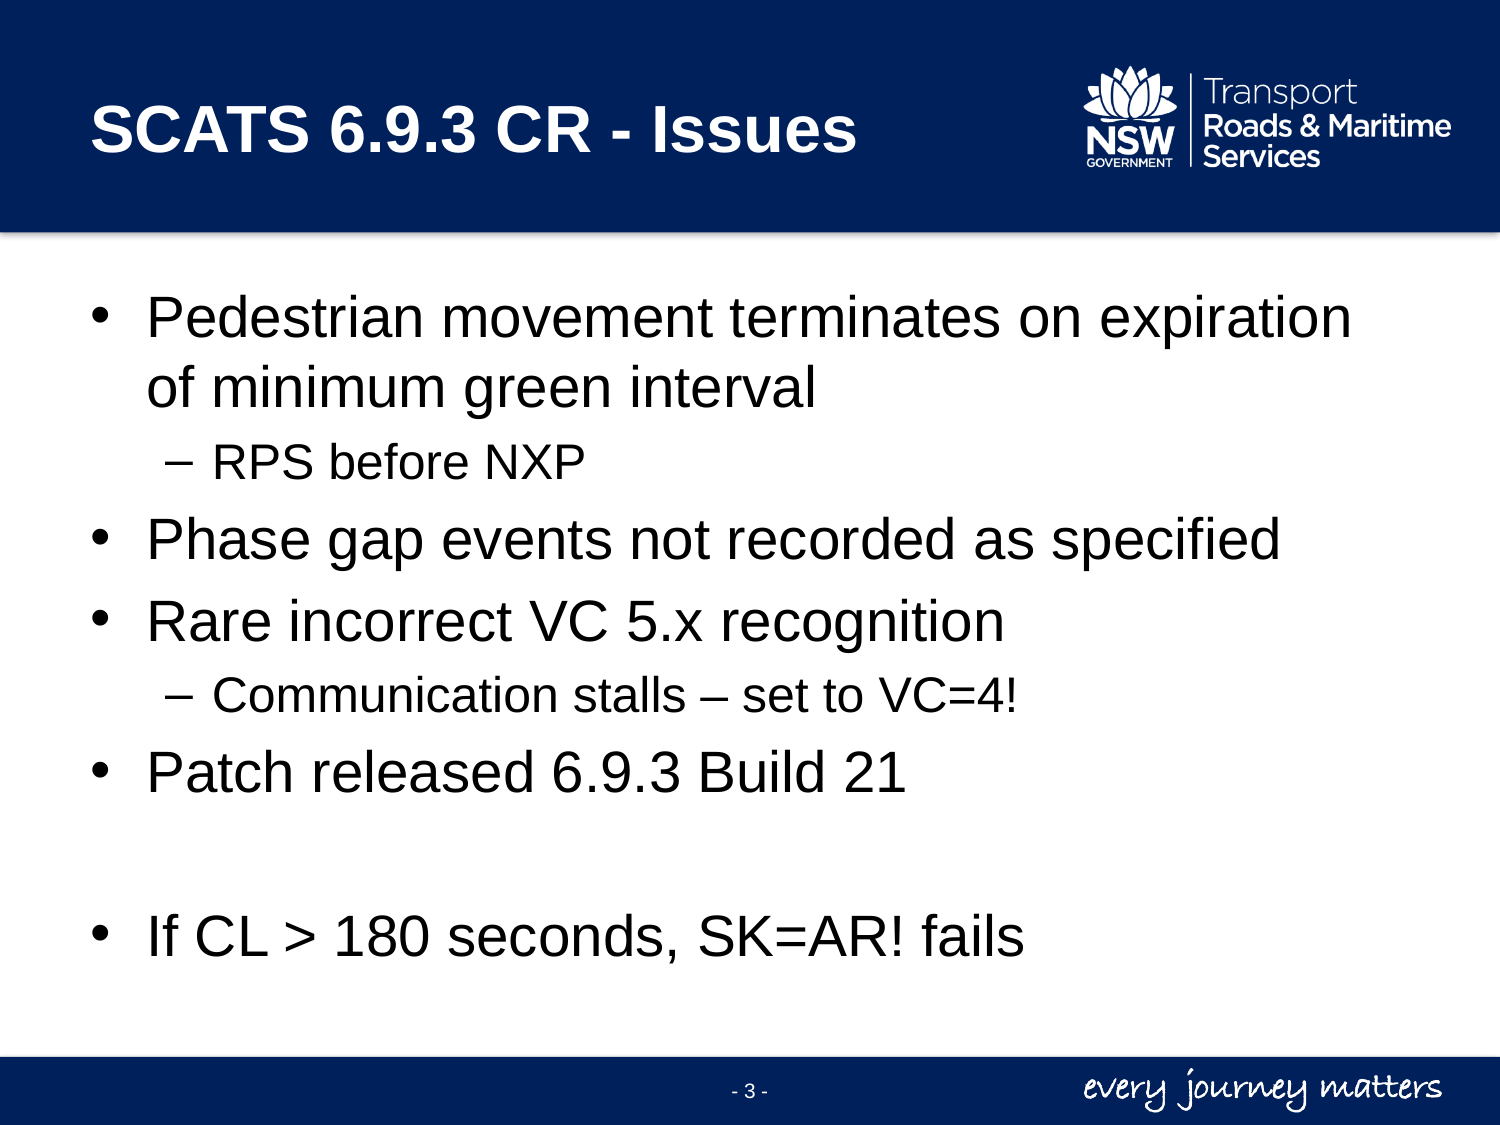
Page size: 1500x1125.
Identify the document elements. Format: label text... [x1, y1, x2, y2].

title SCATS 6.9.3 CR - Issues [75, 31, 1025, 220]
picture [1083, 64, 1451, 168]
picture [1084, 1068, 1442, 1113]
list Pedestrian movement terminates on expiration of minimum green interval RPS before NXP Phase gap events not recorded as specified Rare incorrect VC 5.x recognition Communication stalls – set to VC=4! Patch released 6.9.3 Build 21 If CL > 180 seconds, SK=AR! fails [75, 271, 1425, 1015]
